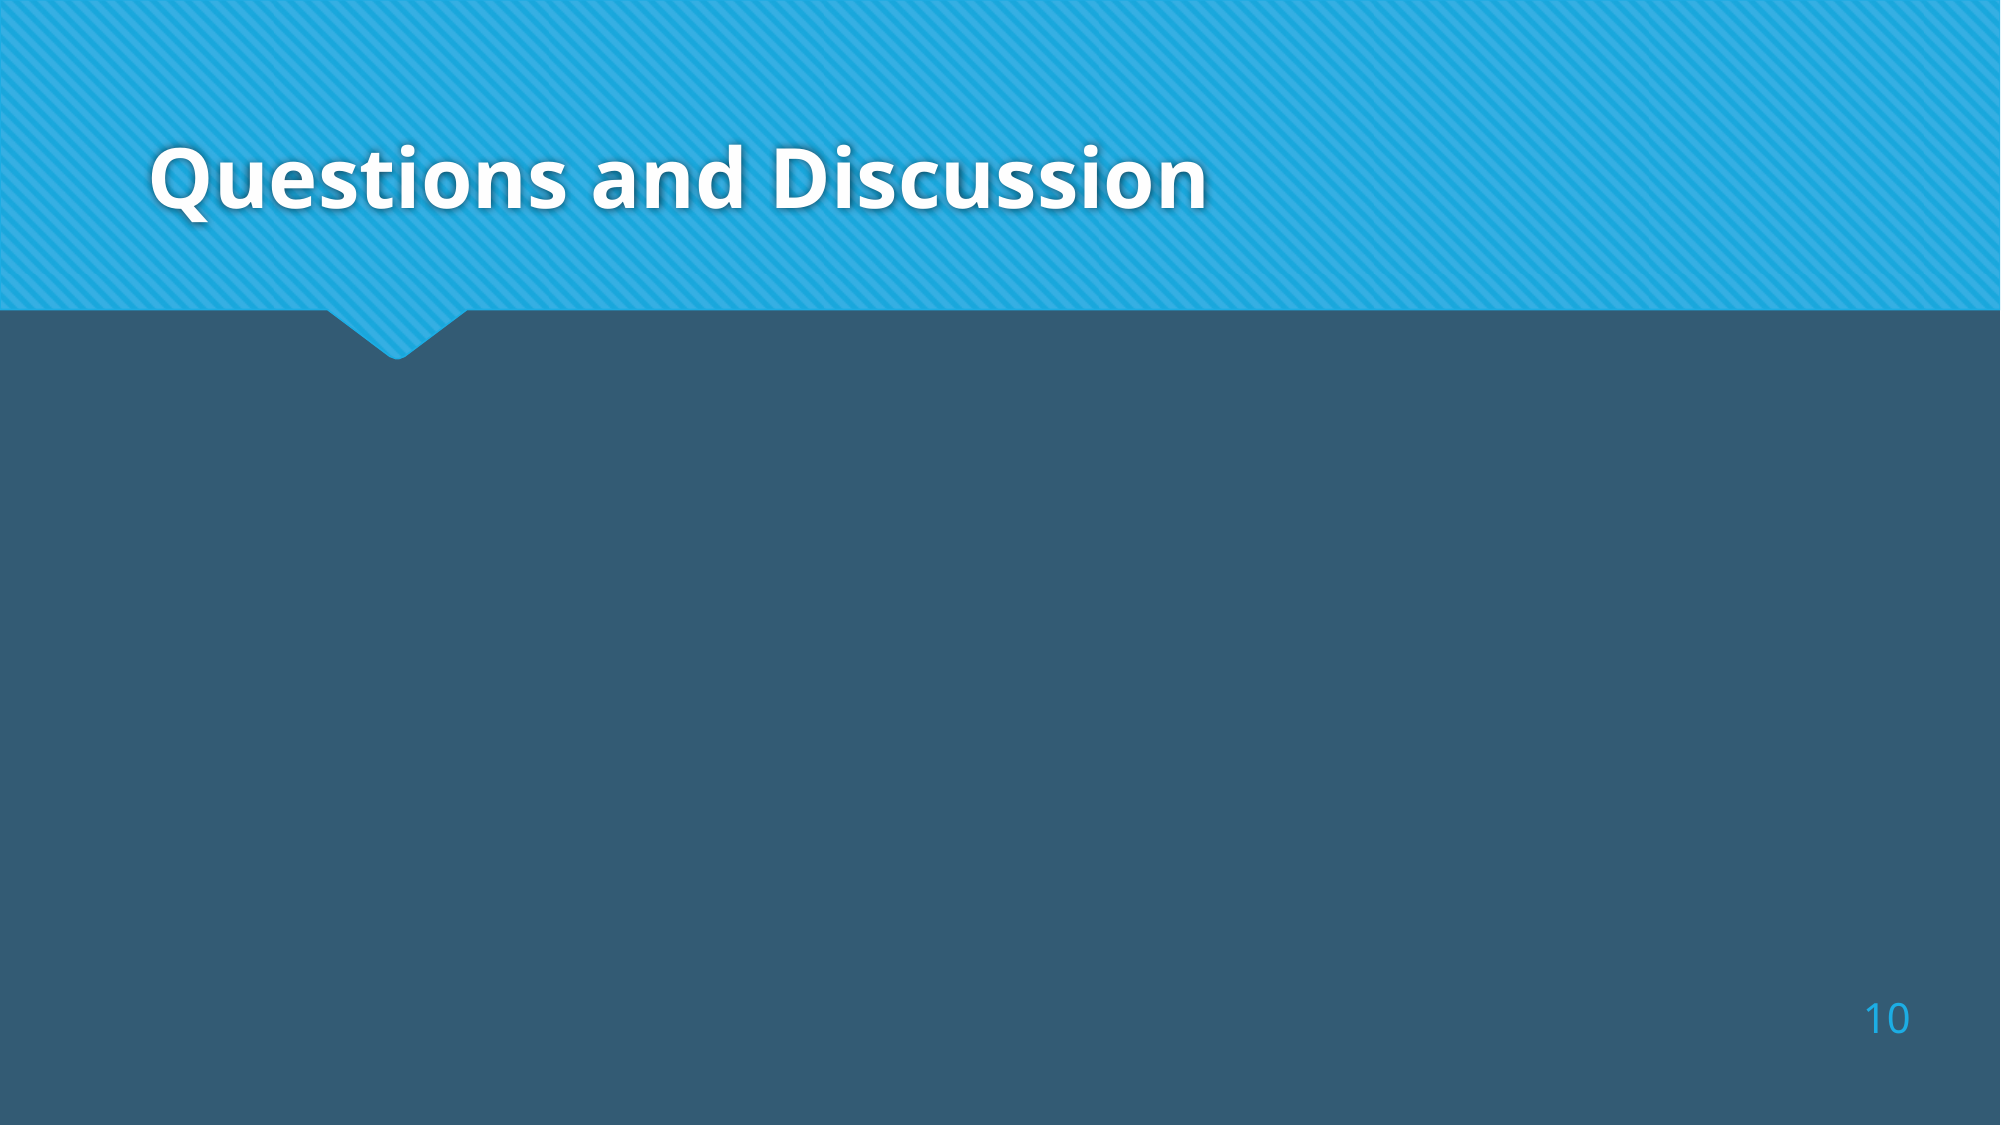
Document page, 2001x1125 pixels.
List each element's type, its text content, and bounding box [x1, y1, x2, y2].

slide_number 10 [1751, 970, 1926, 1051]
title Questions and Discussion [132, 73, 1868, 233]
